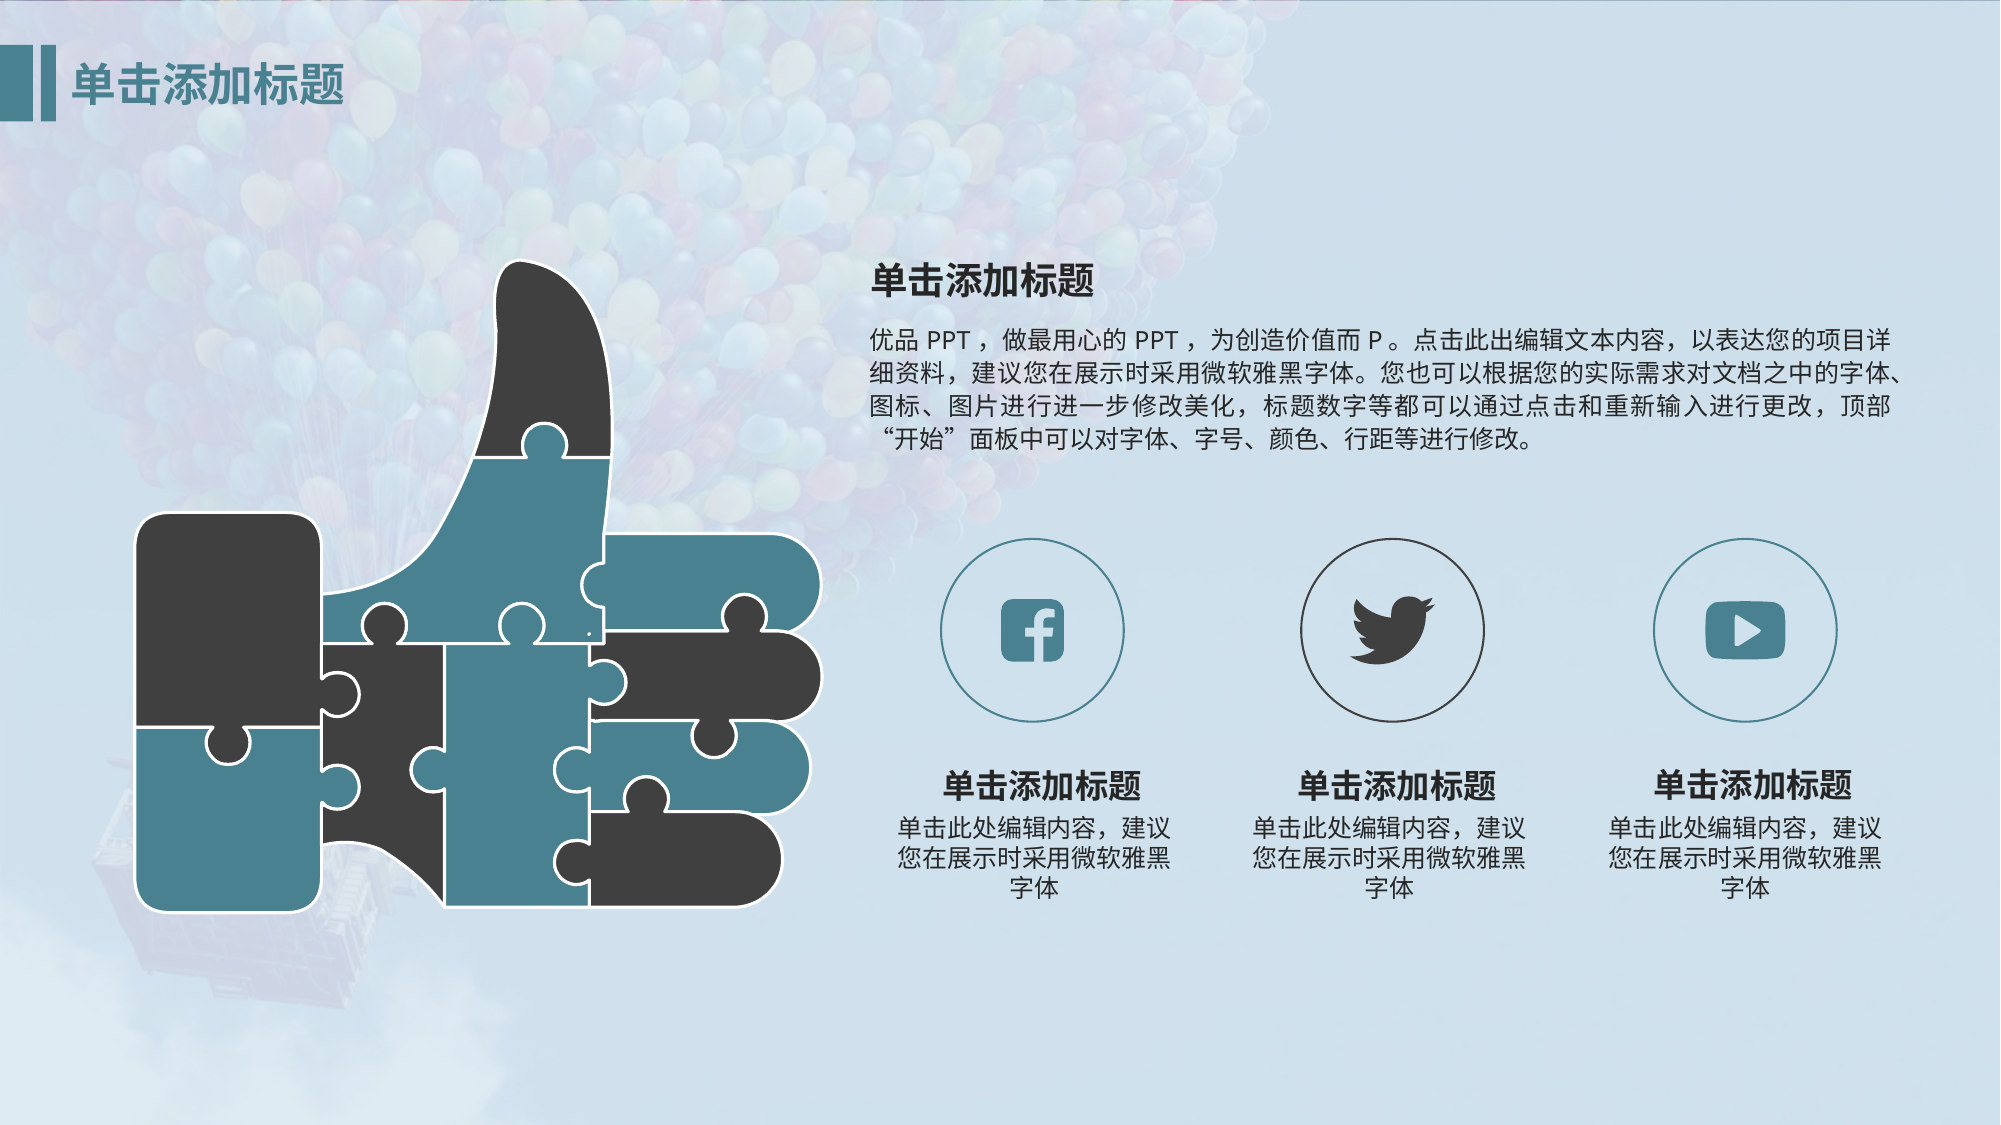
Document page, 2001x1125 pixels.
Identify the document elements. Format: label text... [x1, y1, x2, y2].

text_box 单击添加标题 [1624, 757, 1882, 812]
text_box 单击添加标题 [855, 249, 1113, 310]
text_box 单击此处编辑内容，建议您在展示时采用微软雅黑字体 [888, 813, 1196, 902]
text_box [134, 512, 359, 764]
text_box 单击添加标题 [913, 757, 1171, 813]
text_box [581, 533, 822, 633]
text_box [1706, 602, 1785, 659]
text_box [411, 603, 626, 908]
text_box [134, 727, 359, 913]
text_box [472, 260, 613, 457]
text_box [554, 776, 783, 908]
text_box [589, 595, 823, 758]
text_box 优品PPT，做最用心的PPT，为创造价值而P。点击此出编辑文本内容，以表达您的项目详细资料，建议您在展示时采用微软雅黑字体。您也可以根据您的实际需求对文档之中的字体、图标、图片进行进一步修改美化，标题数字等都可以通过点击和重新输入进行更改，顶部“开始”面板中可以对字体、字号、颜色、行距等进行修改。 [855, 314, 1908, 461]
text_box [940, 537, 1125, 723]
text_box [1001, 599, 1064, 662]
text_box [322, 423, 612, 643]
text_box 单击此处编辑内容，建议您在展示时采用微软雅黑字体 [1243, 813, 1551, 902]
text_box 单击此处编辑内容，建议您在展示时采用微软雅黑字体 [1599, 813, 1908, 902]
text_box 单击添加标题 [55, 47, 460, 118]
text_box [554, 721, 811, 815]
text_box 单击添加标题 [1268, 757, 1526, 813]
text_box [1652, 537, 1838, 723]
text_box [1349, 596, 1436, 665]
text_box [1300, 537, 1485, 723]
text_box [321, 603, 444, 907]
